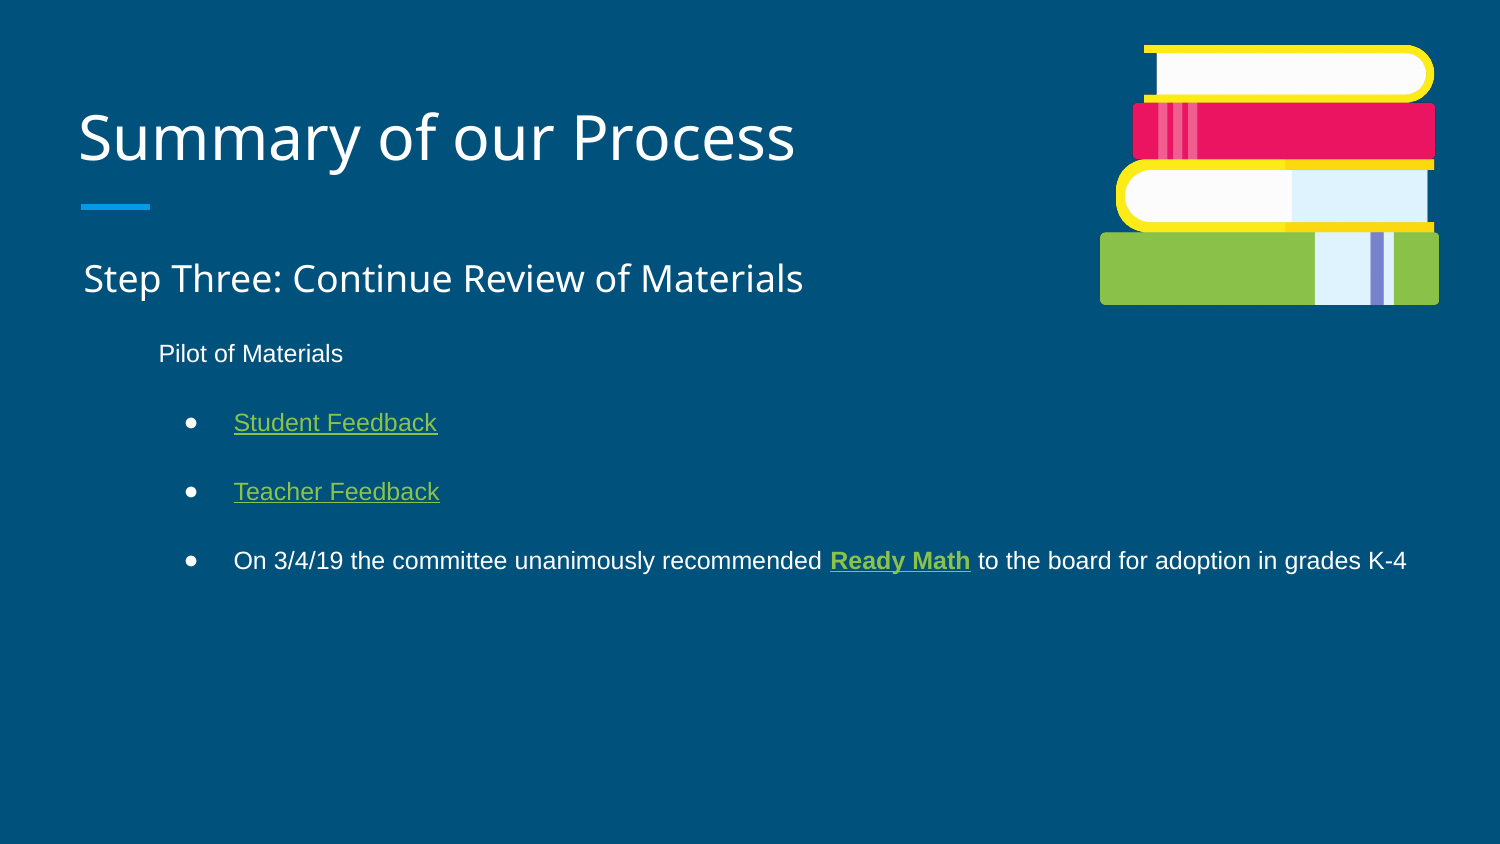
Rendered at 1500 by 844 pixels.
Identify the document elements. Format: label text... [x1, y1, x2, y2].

title Summary of our Process [63, 75, 1095, 188]
picture [1101, 45, 1439, 304]
list Step Three: Continue Review of Materials Pilot of Materials Student Feedback Teacher Feedback On 3/4/19 the committee unanimously recommended Ready Math to the board for adoption in grades K-4 [68, 233, 1442, 739]
